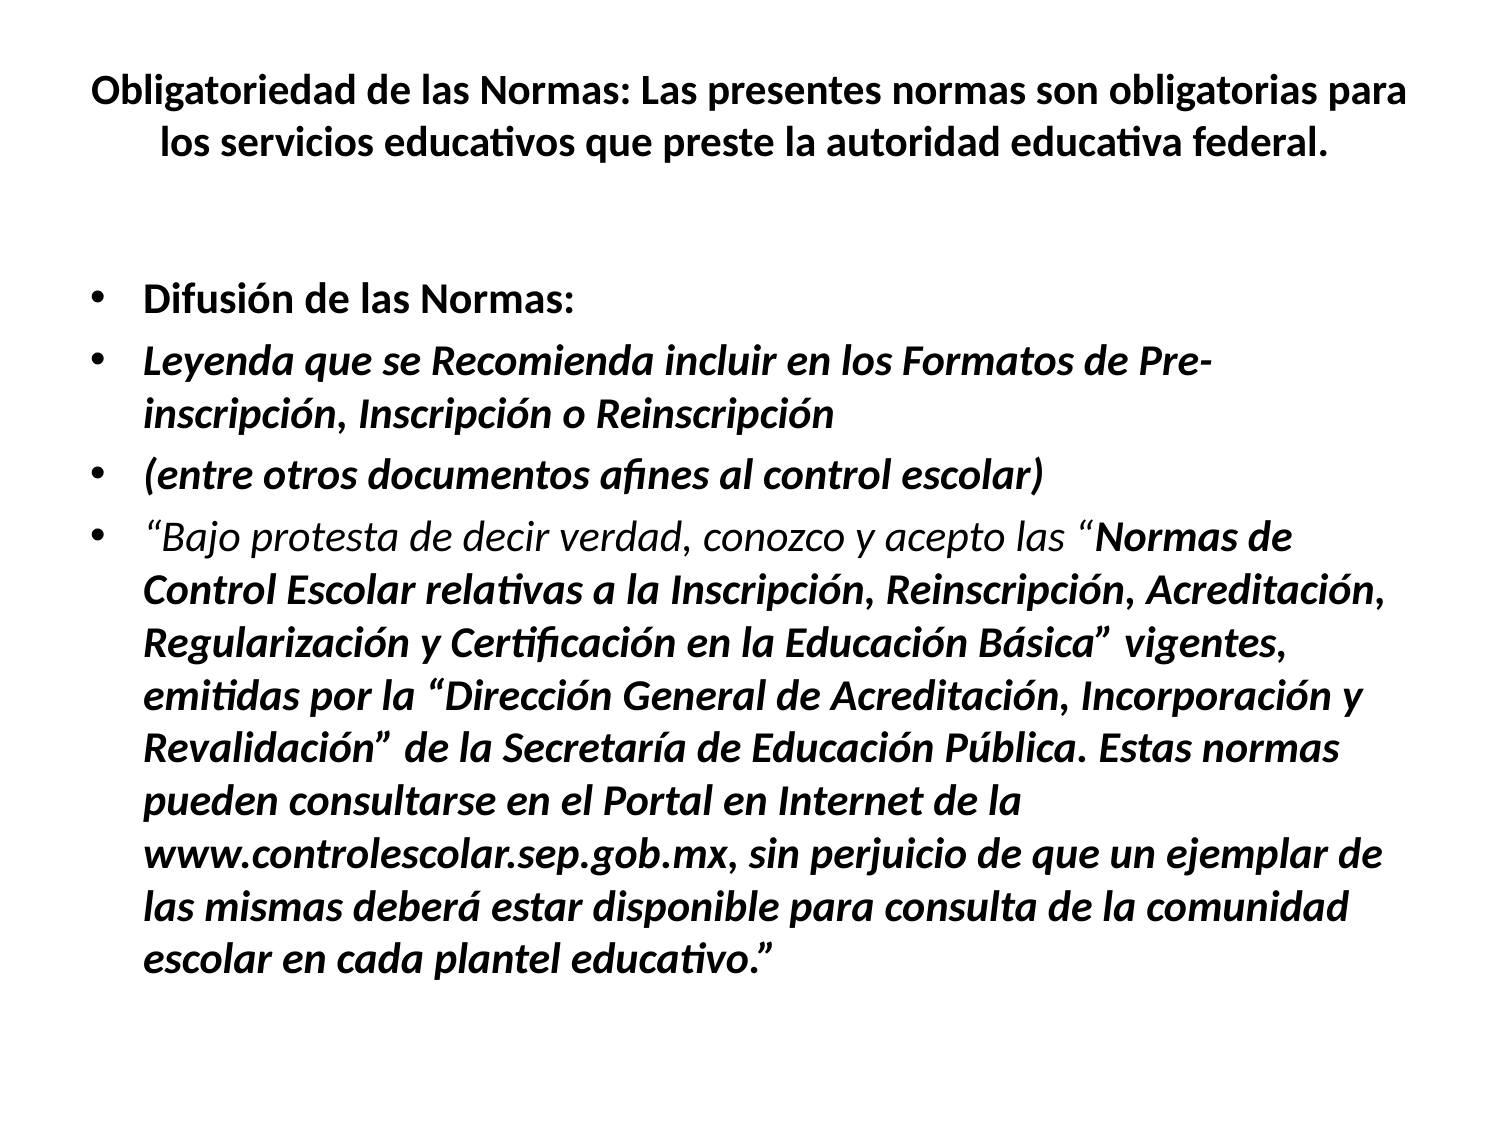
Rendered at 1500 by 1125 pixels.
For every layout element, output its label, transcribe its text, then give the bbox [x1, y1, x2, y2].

title Obligatoriedad de las Normas: Las presentes normas son obligatorias para los servicios educativos que preste la autoridad educativa federal. [75, 45, 1425, 233]
list Difusión de las Normas: Leyenda que se Recomienda incluir en los Formatos de Pre-inscripción, Inscripción o Reinscripción (entre otros documentos afines al control escolar) “Bajo protesta de decir verdad, conozco y acepto las “Normas de Control Escolar relativas a la Inscripción, Reinscripción, Acreditación, Regularización y Certificación en la Educación Básica” vigentes, emitidas por la “Dirección General de Acreditación, Incorporación y Revalidación” de la Secretaría de Educación Pública. Estas normas pueden consultarse en el Portal en Internet de la www.controlescolar.sep.gob.mx, sin perjuicio de que un ejemplar de las mismas deberá estar disponible para consulta de la comunidad escolar en cada plantel educativo.” [75, 262, 1425, 1005]
